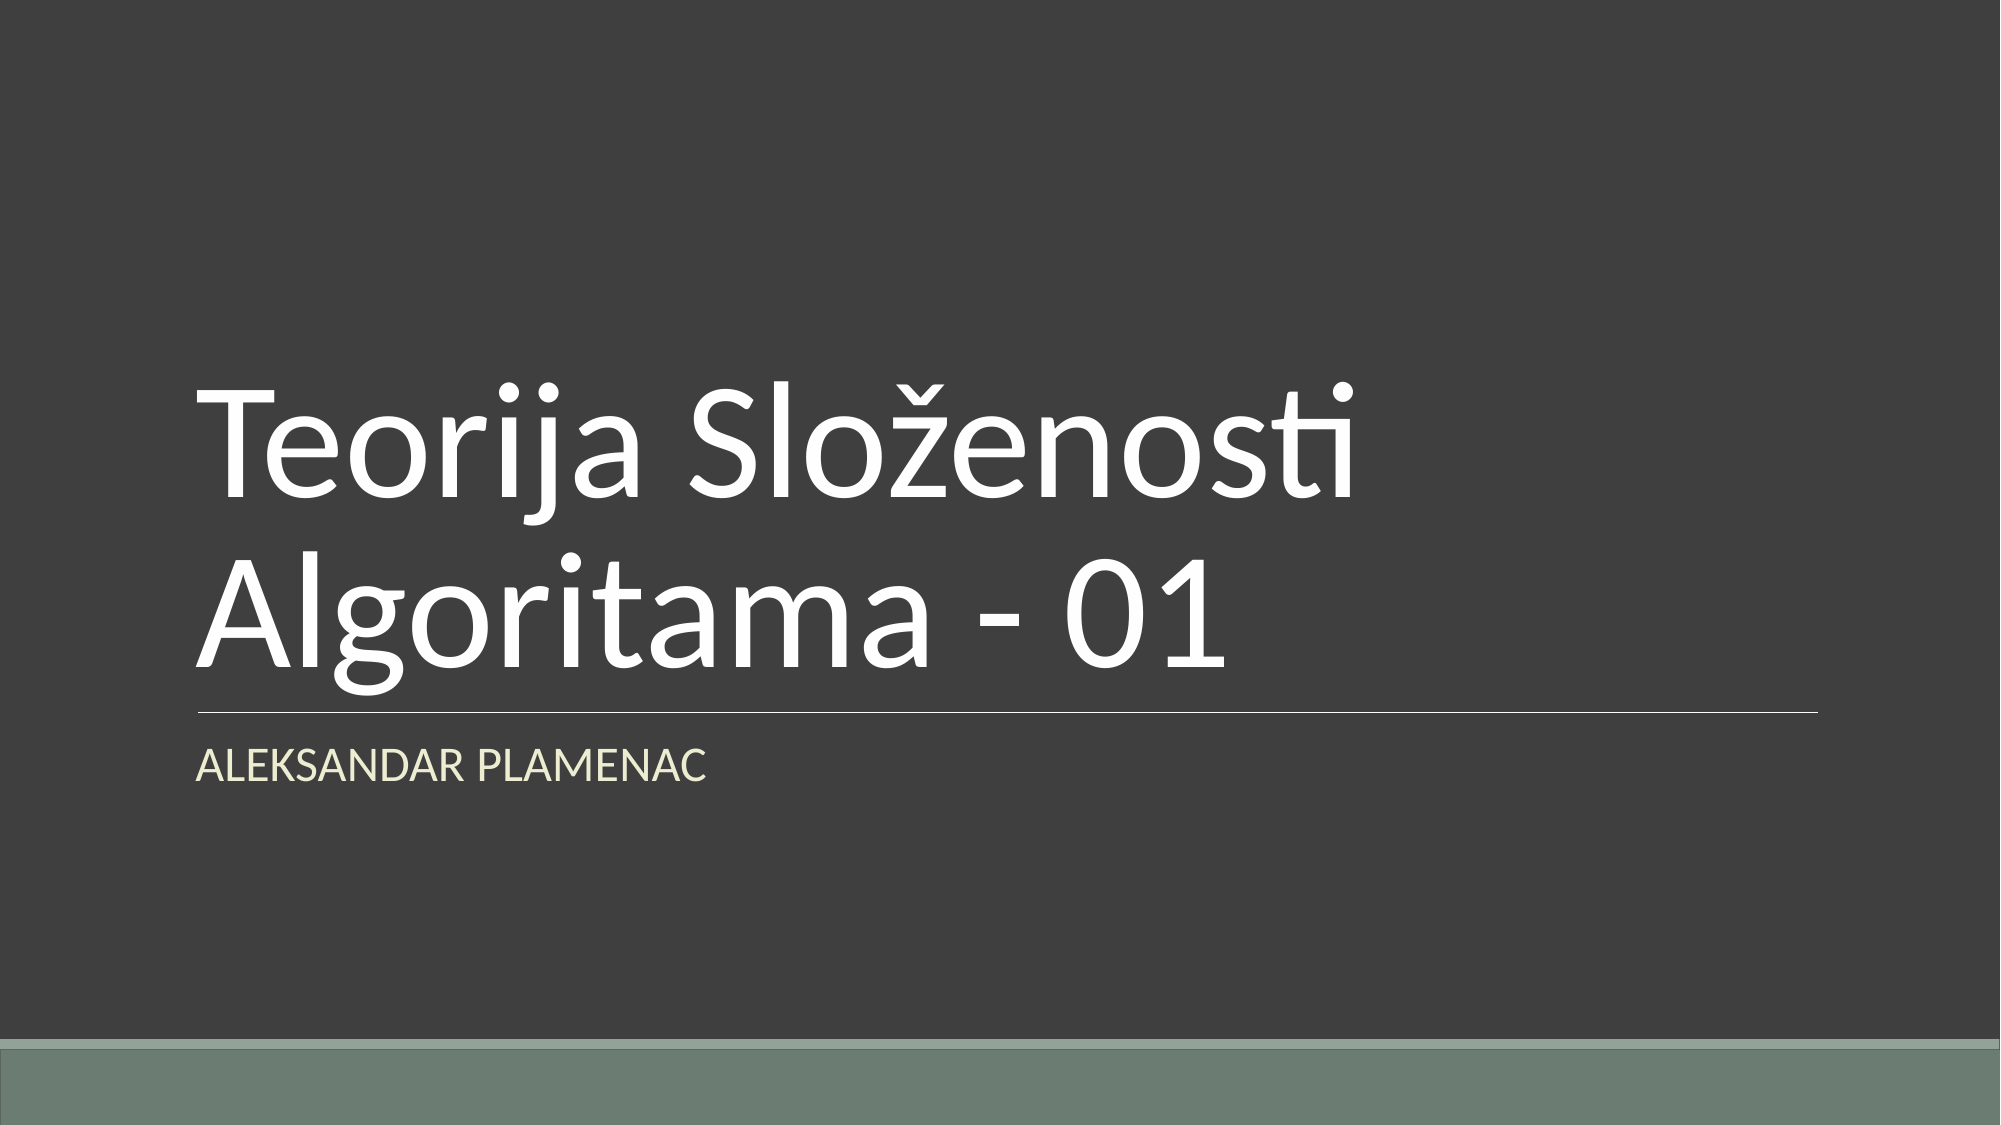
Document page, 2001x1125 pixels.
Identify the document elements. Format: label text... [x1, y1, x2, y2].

title Teorija Složenosti Algoritama - 01 [180, 124, 1830, 710]
subtitle ALEKSANDAR PLAMENAC [180, 730, 1831, 919]
